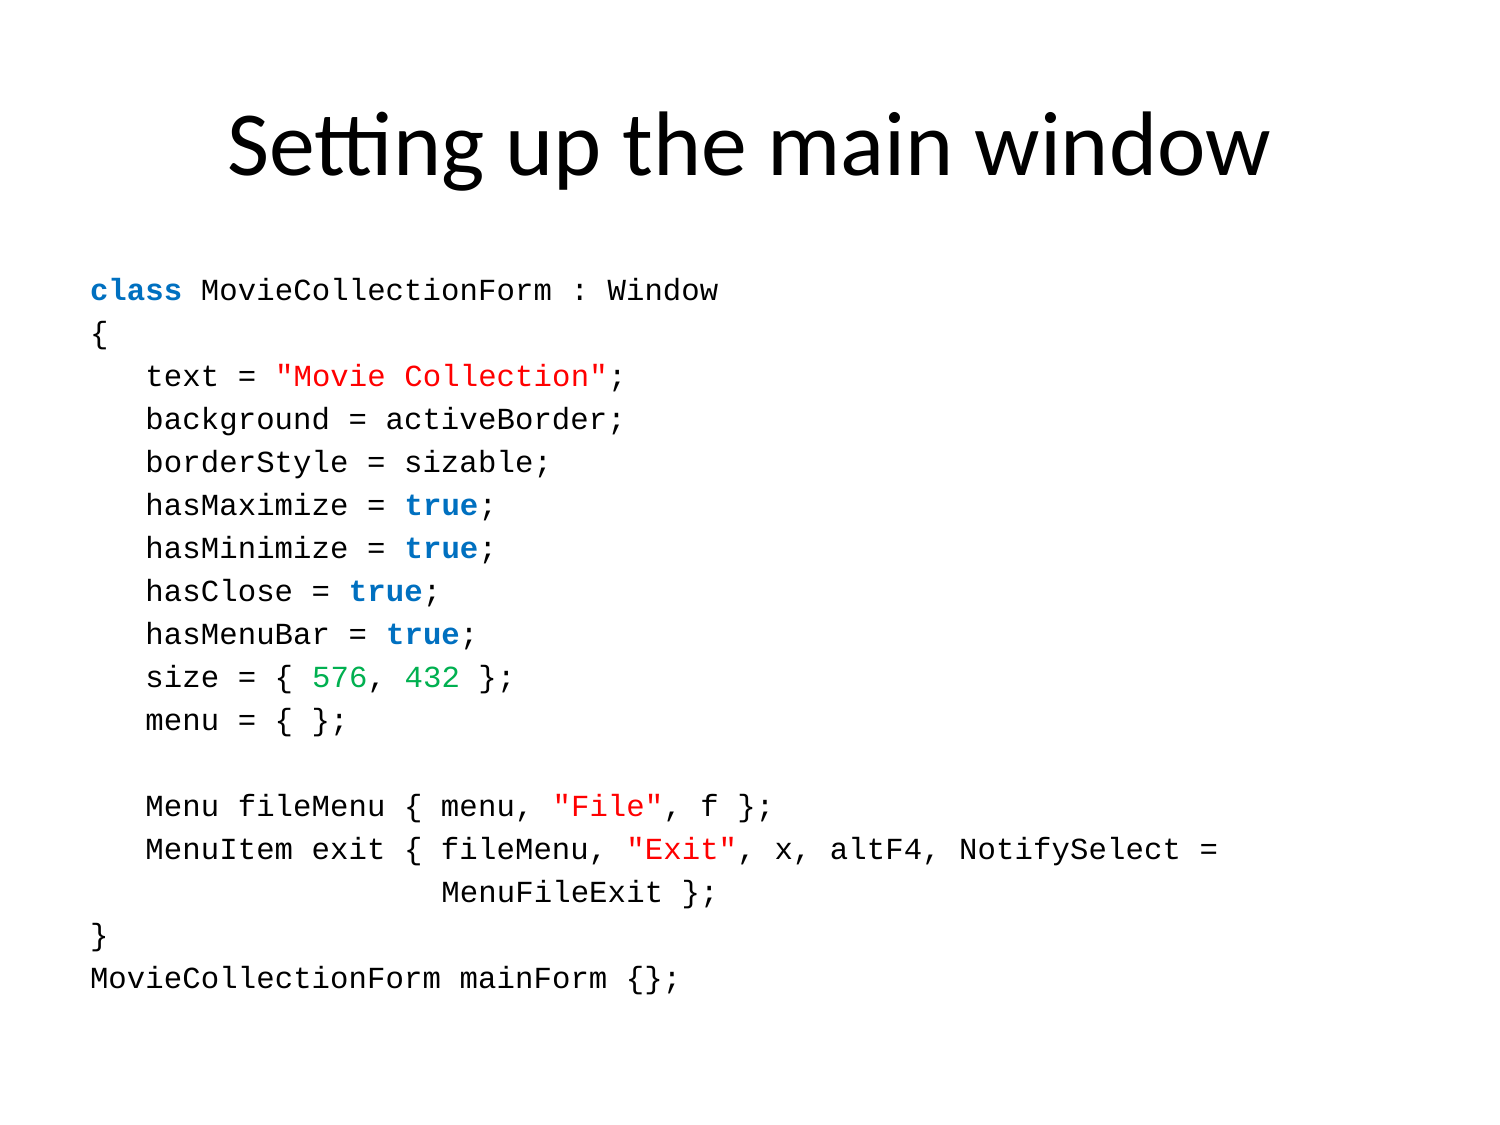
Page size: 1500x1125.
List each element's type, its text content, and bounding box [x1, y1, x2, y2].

list class MovieCollectionForm : Window { text = "Movie Collection"; background = activeBorder; borderStyle = sizable; hasMaximize = true; hasMinimize = true; hasClose = true; hasMenuBar = true; size = { 576, 432 }; menu = { }; Menu fileMenu { menu, "File", f }; MenuItem exit { fileMenu, "Exit", x, altF4, NotifySelect = MenuFileExit }; } MovieCollectionForm mainForm {}; [75, 262, 1425, 1005]
title Setting up the main window [75, 45, 1425, 233]
